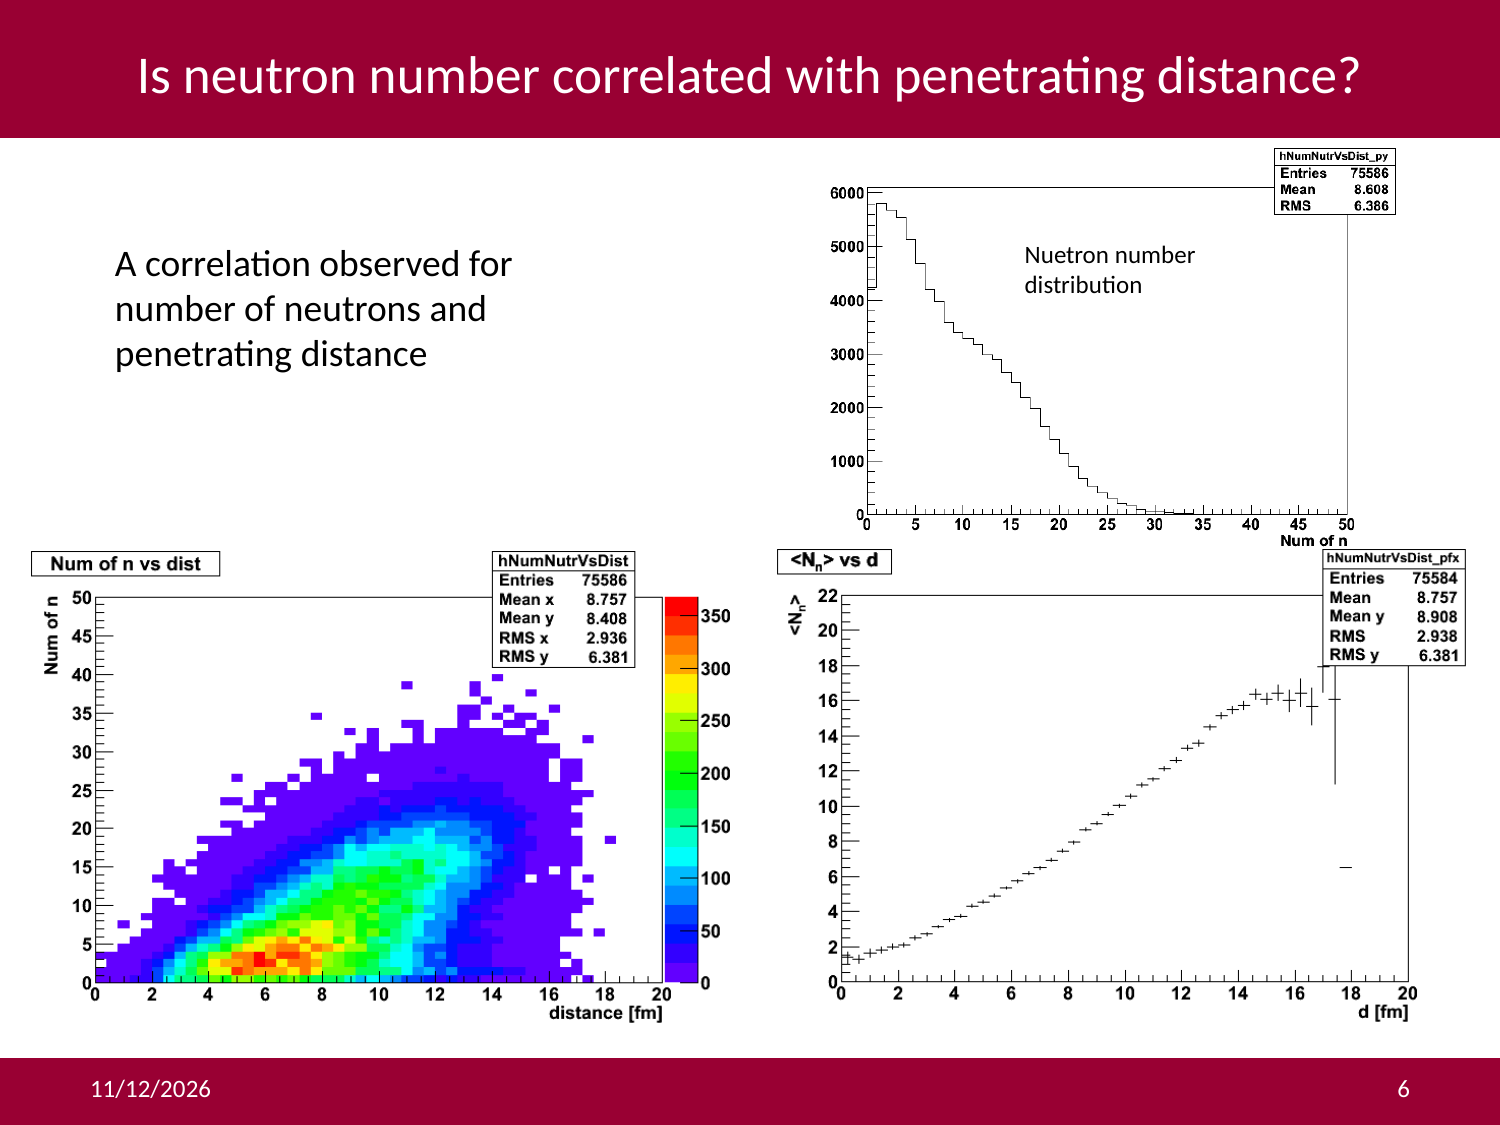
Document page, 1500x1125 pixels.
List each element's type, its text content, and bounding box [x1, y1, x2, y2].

text_box A correlation observed for number of neutrons and penetrating distance [100, 231, 609, 382]
slide_number 6 [1074, 1057, 1425, 1118]
picture [773, 148, 1475, 1024]
title Is neutron number correlated with penetrating distance? [75, 7, 1425, 138]
picture [29, 550, 732, 1026]
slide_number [75, 1057, 425, 1118]
